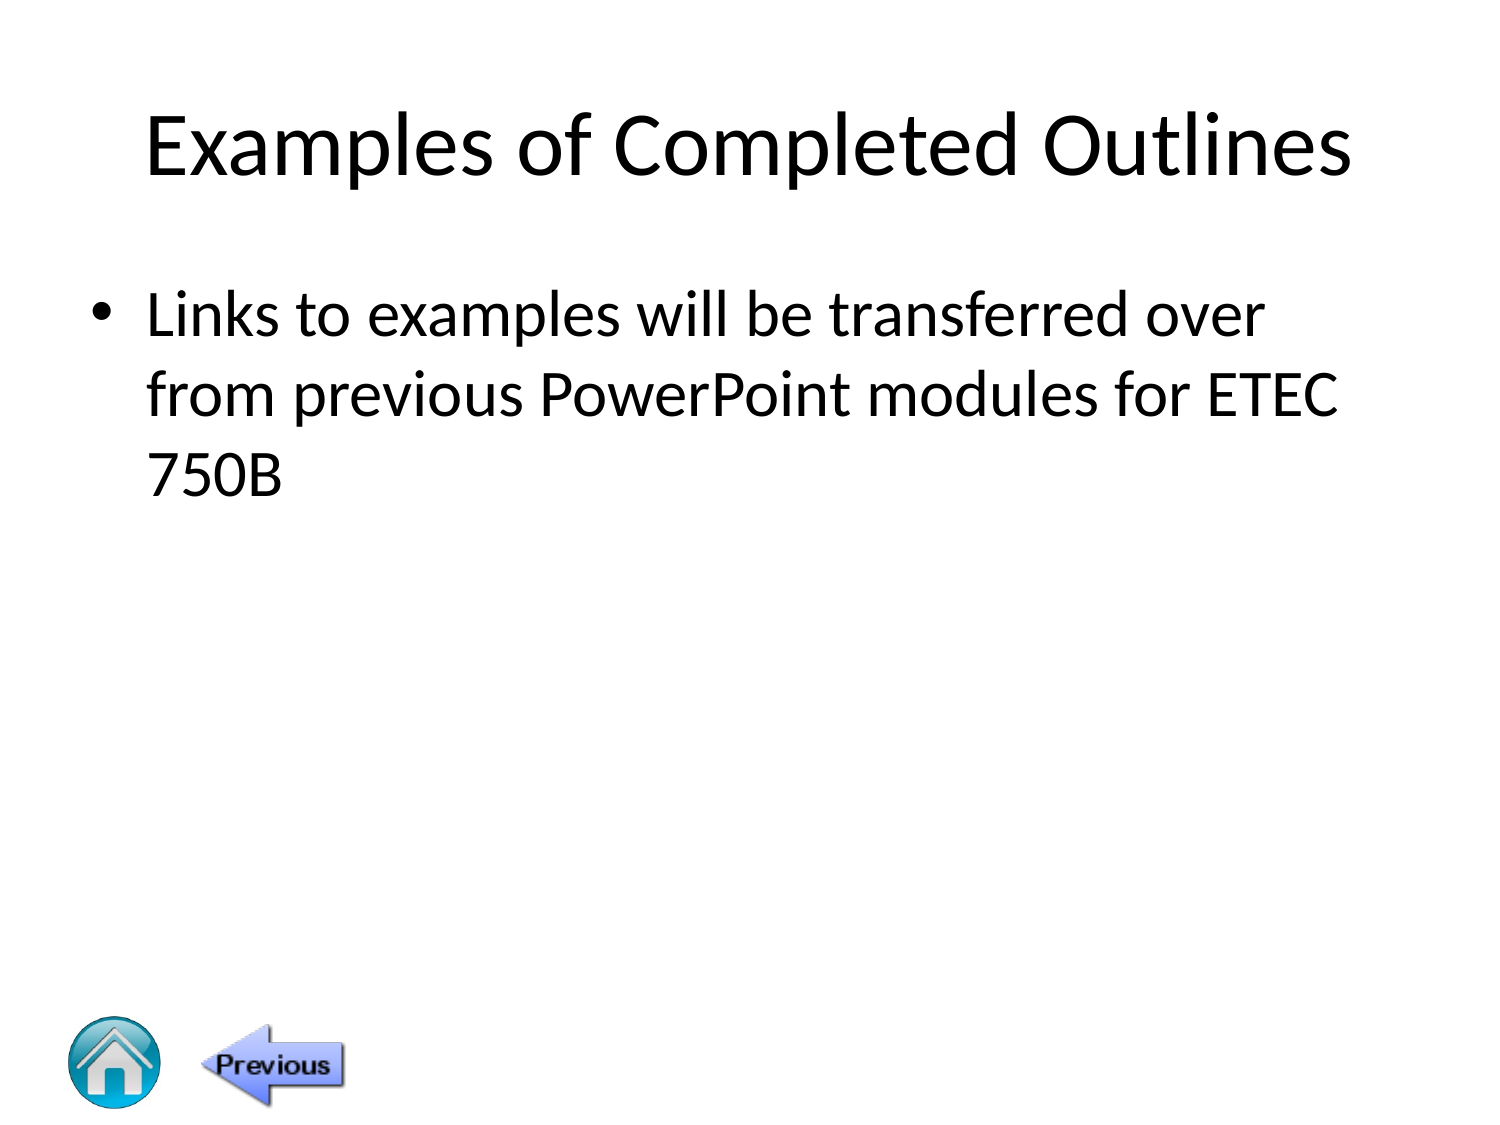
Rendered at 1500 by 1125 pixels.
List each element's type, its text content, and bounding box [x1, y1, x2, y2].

picture [62, 1009, 166, 1113]
picture [200, 1023, 350, 1113]
title Examples of Completed Outlines [75, 45, 1425, 233]
list Links to examples will be transferred over from previous PowerPoint modules for ETEC 750B [75, 262, 1425, 1005]
